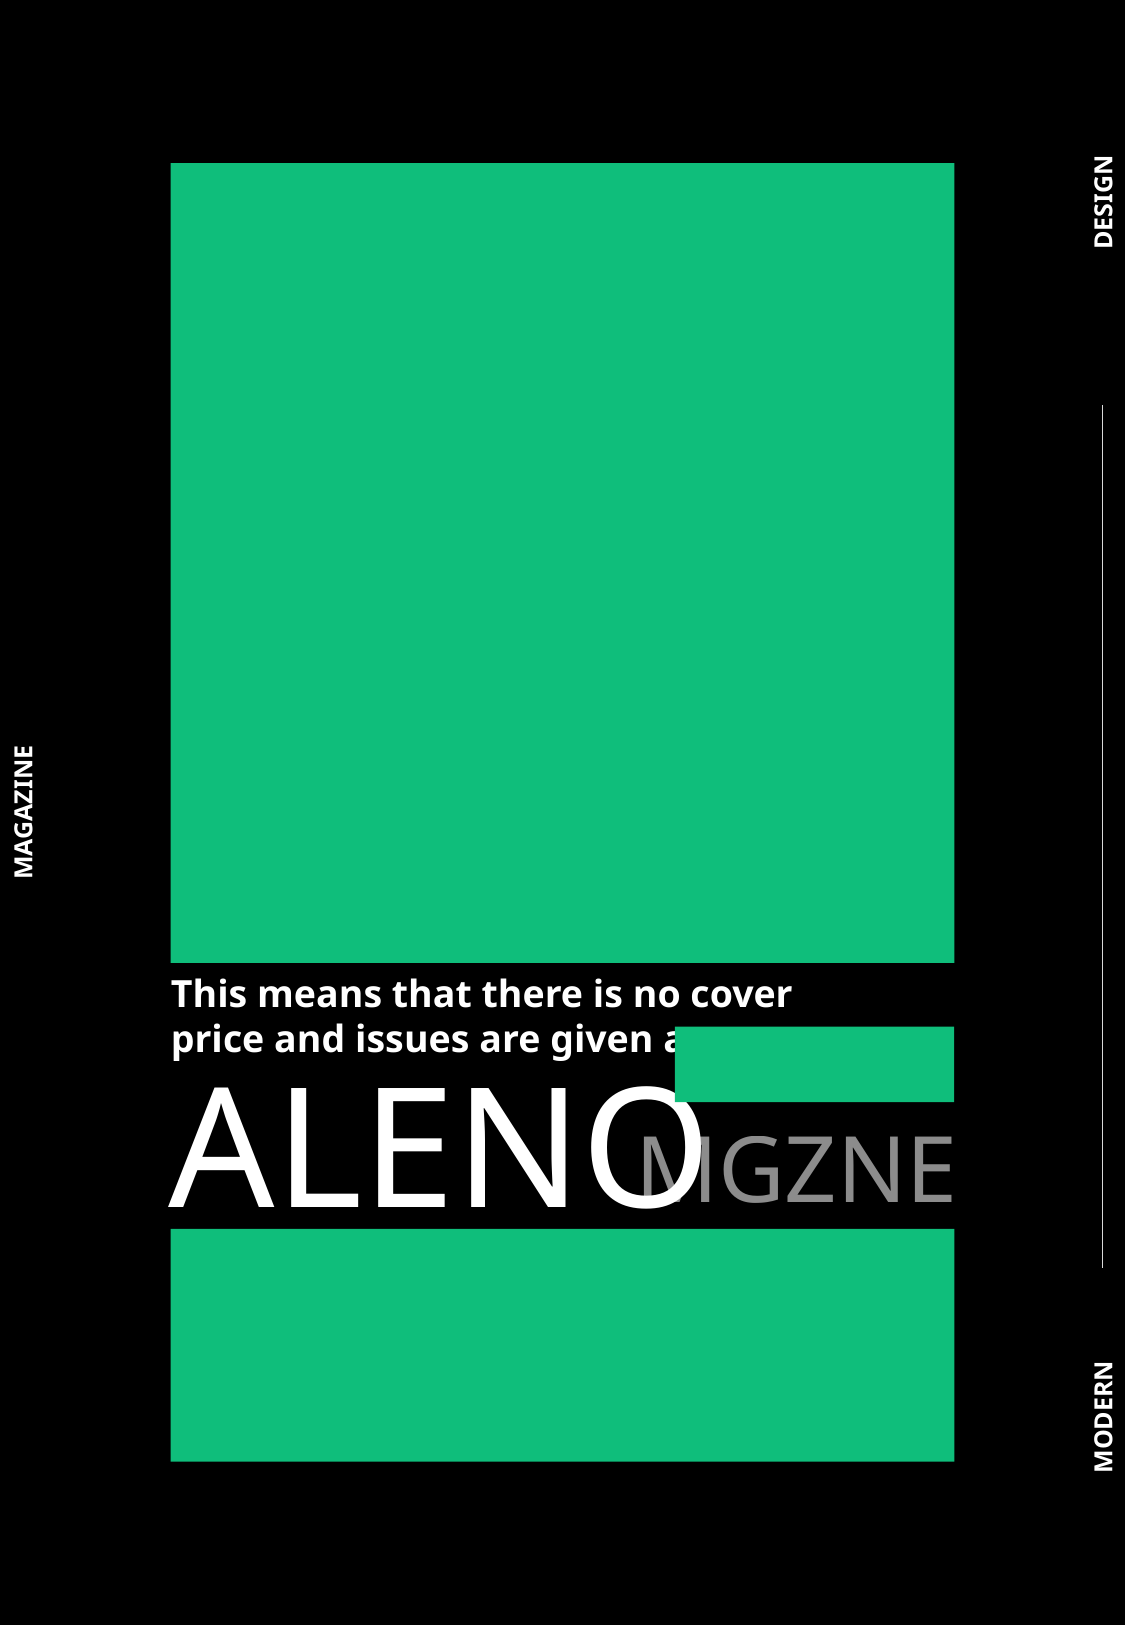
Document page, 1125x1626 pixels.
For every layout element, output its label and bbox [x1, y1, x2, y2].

picture [112, 246, 1125, 1625]
text_box [170, 162, 955, 246]
